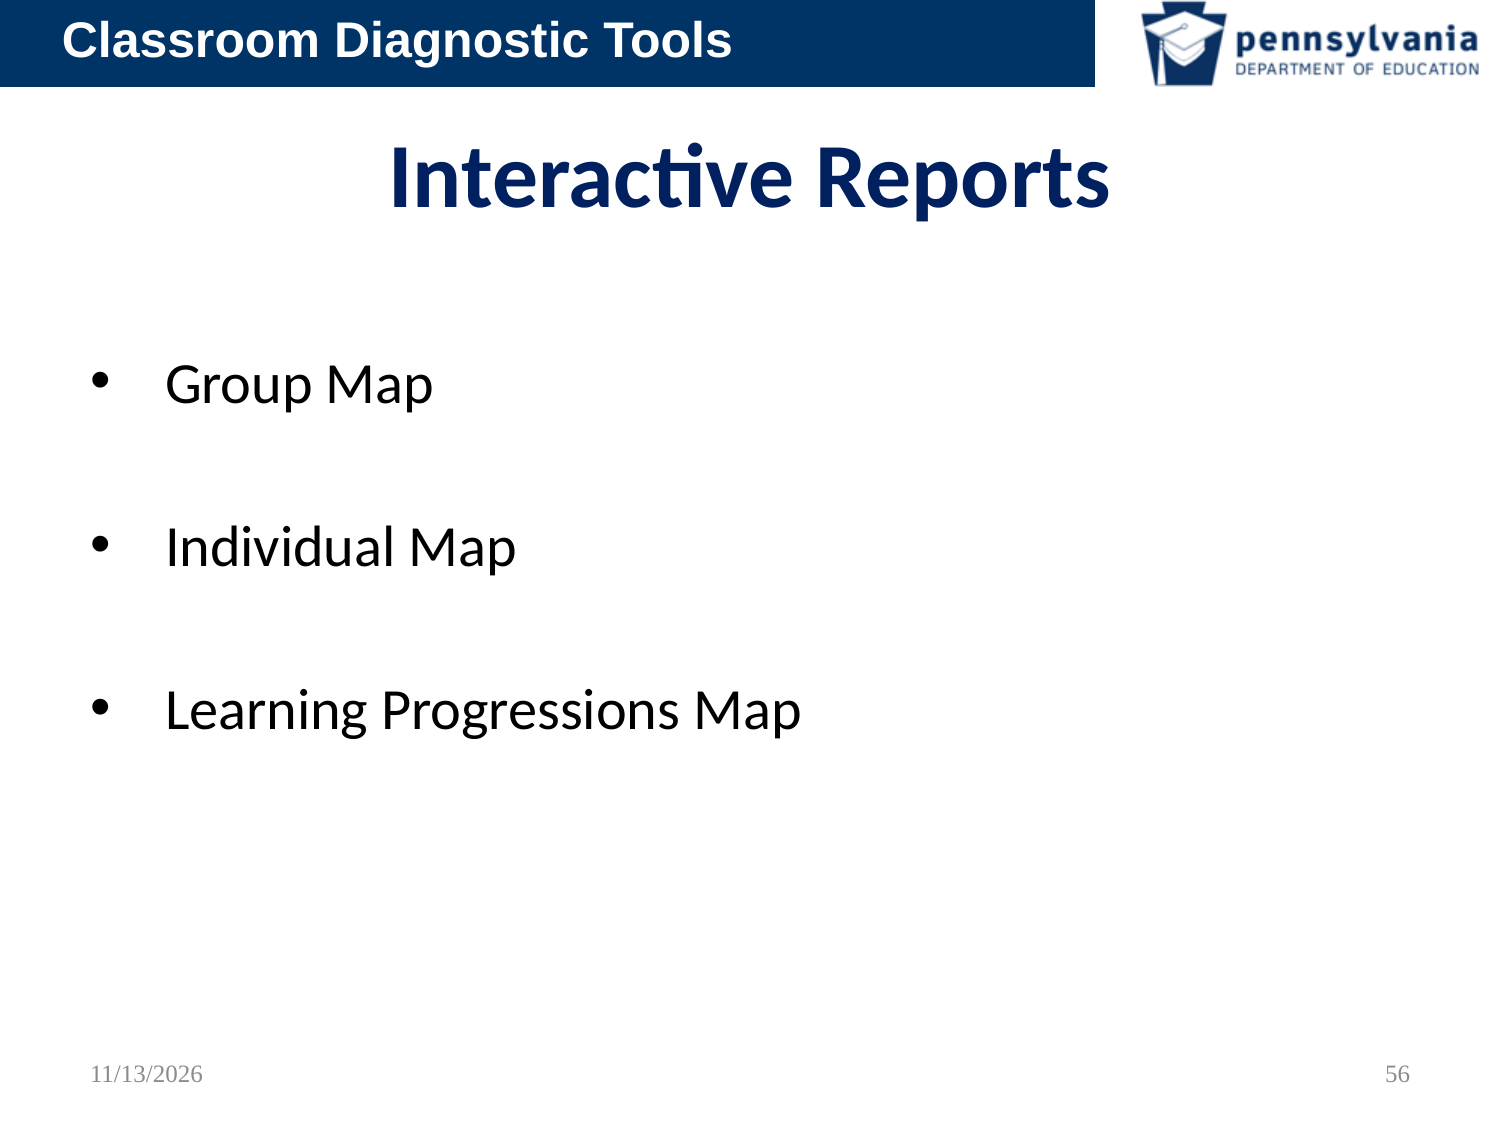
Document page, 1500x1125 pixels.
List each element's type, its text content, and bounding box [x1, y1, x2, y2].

slide_number 56 [1074, 1042, 1425, 1103]
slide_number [75, 1042, 425, 1103]
picture [1134, 0, 1485, 90]
title Interactive Reports [74, 76, 1426, 265]
list Group Map Individual Map Learning Progressions Map [74, 337, 1426, 1006]
